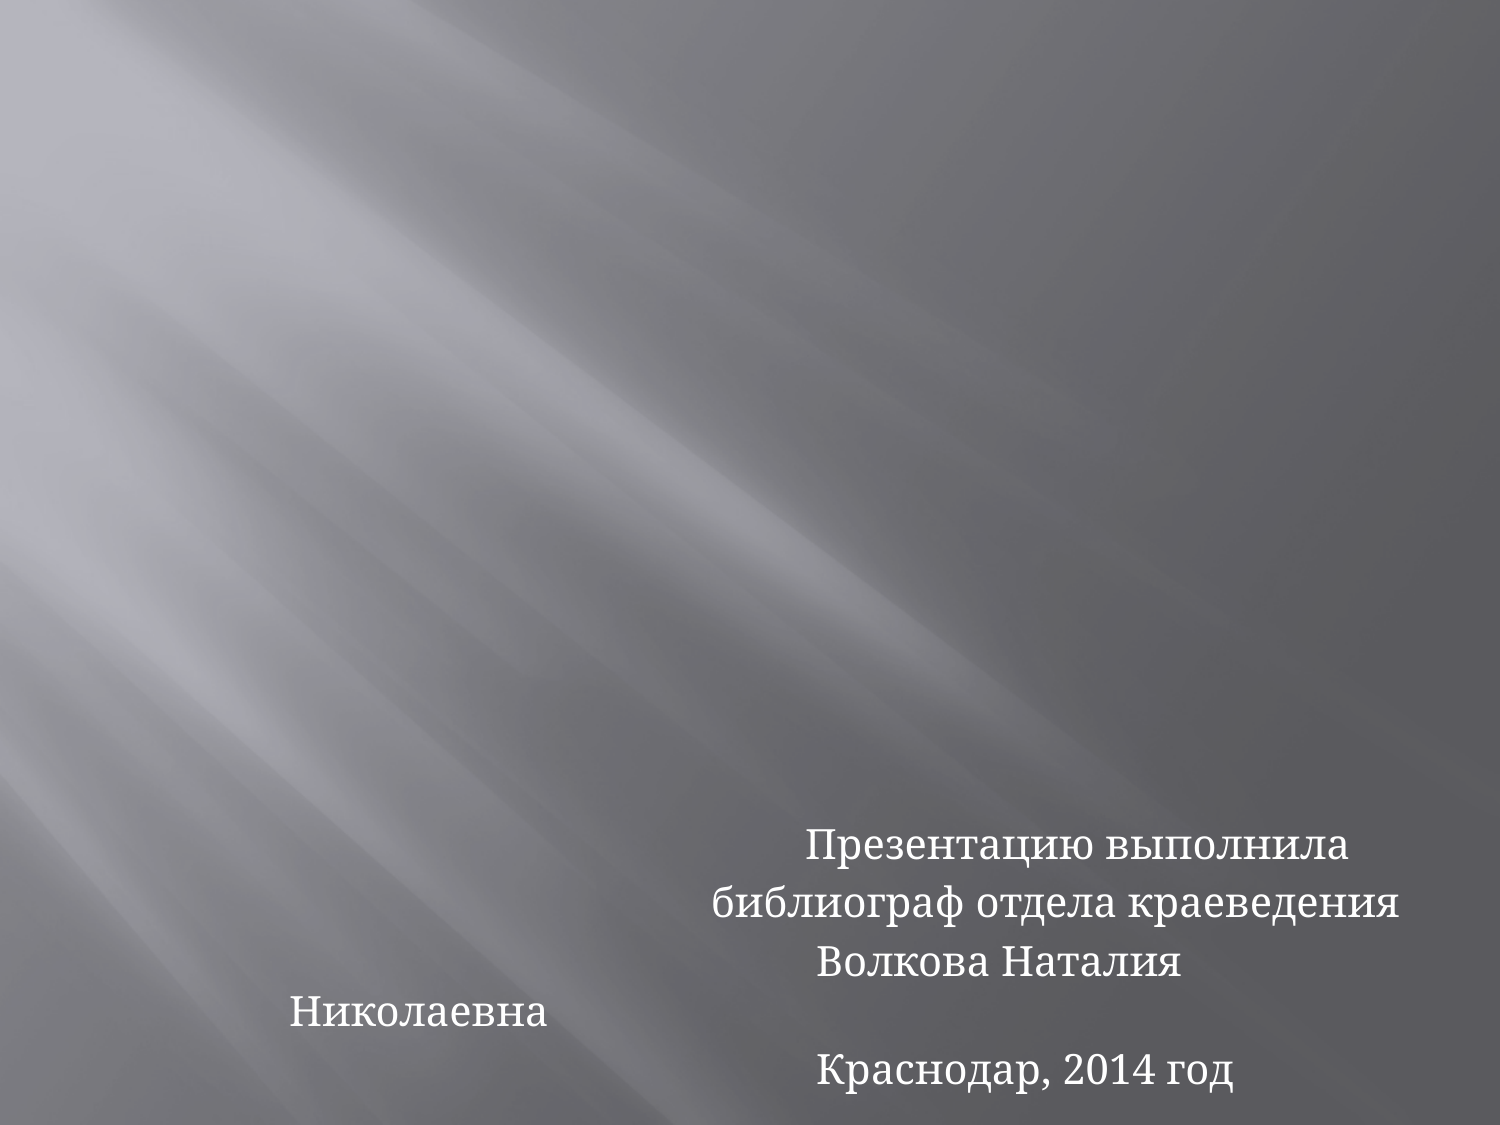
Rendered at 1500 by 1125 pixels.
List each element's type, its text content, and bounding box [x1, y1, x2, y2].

list Презентацию выполнила библиограф отдела краеведения Волкова Наталия Николаевна Краснодар, 2014 год [262, 810, 1425, 1094]
